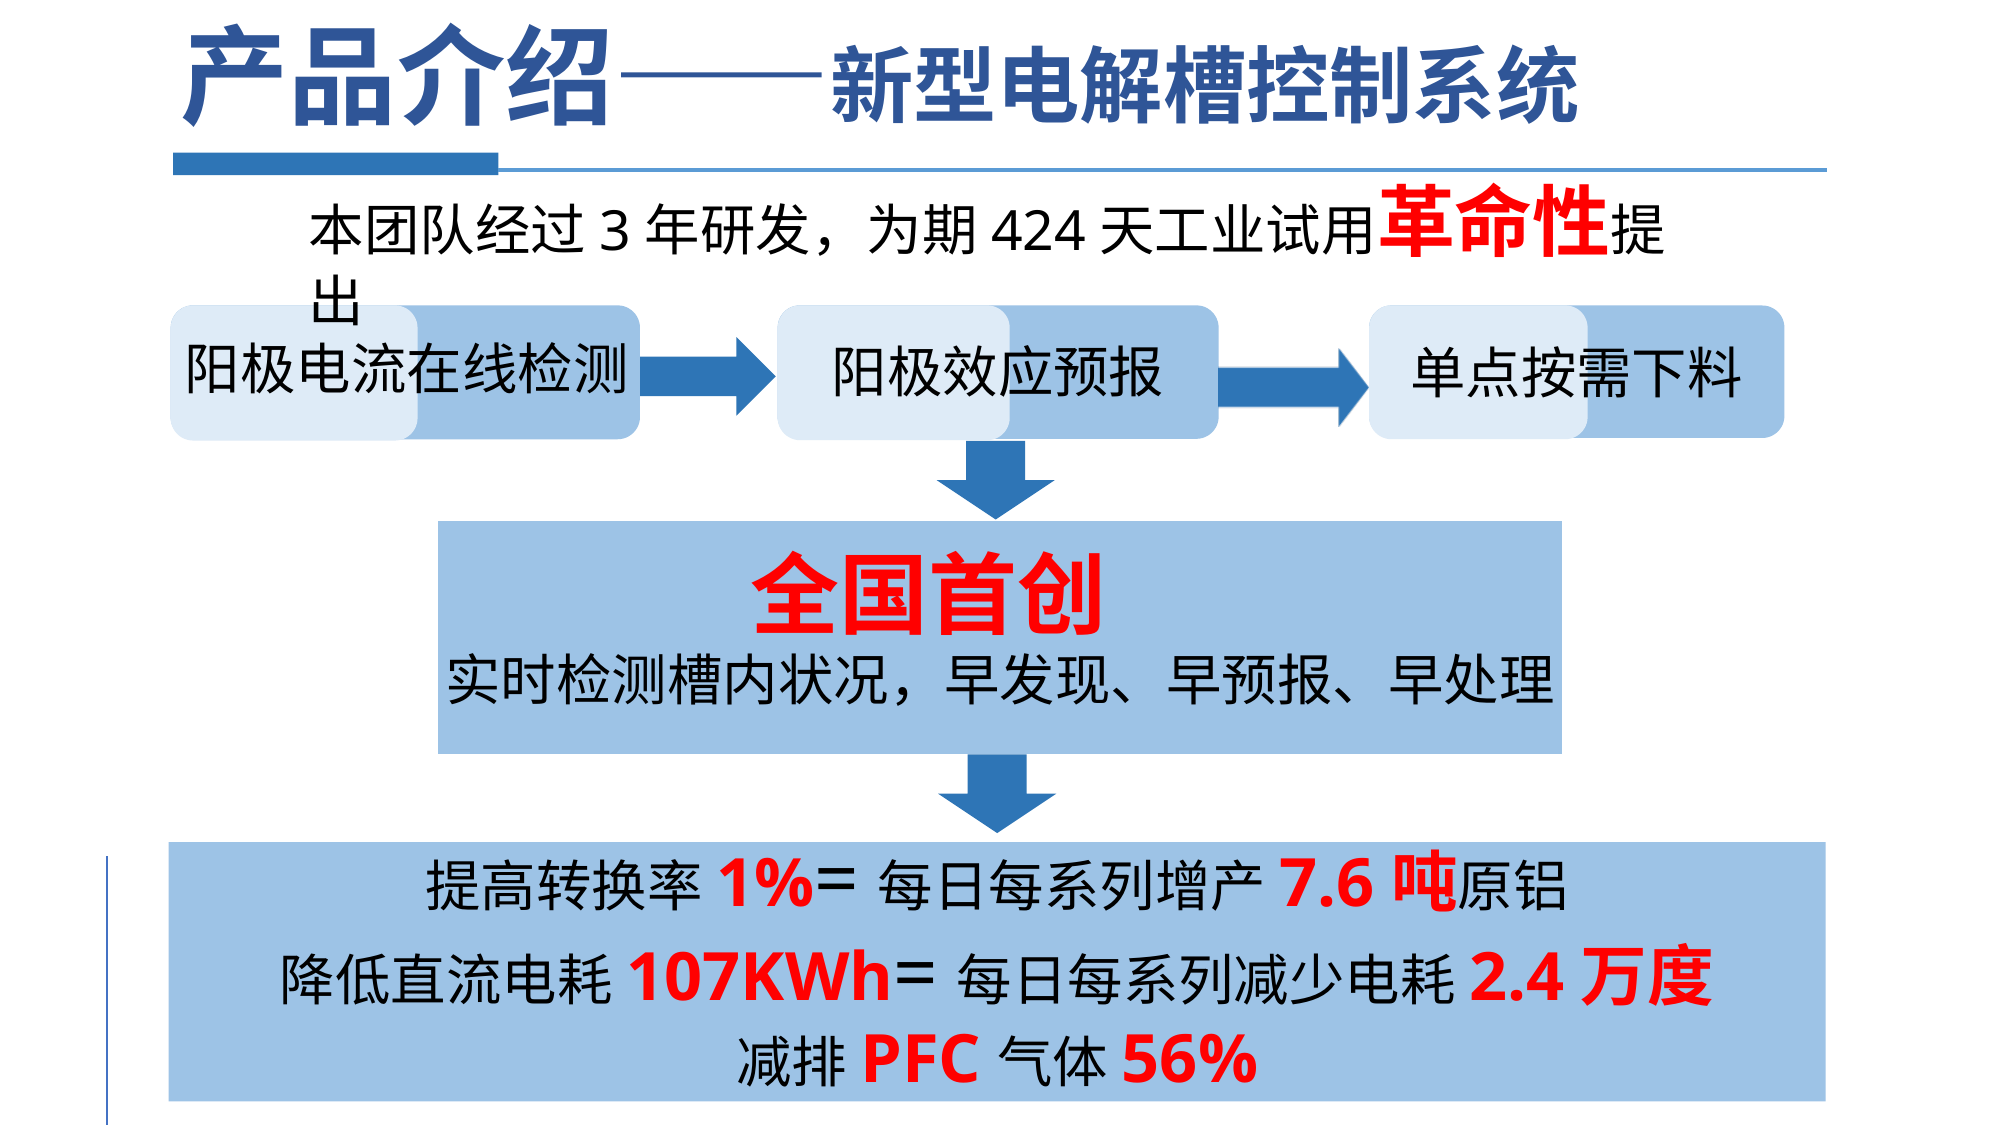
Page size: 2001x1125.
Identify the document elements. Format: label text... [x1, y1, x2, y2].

text_box 本团队经过3年研发，为期424天工业试用革命性提出 [294, 176, 1719, 341]
text_box [933, 439, 1059, 520]
text_box 阳极电流在线检测 [141, 323, 672, 411]
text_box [173, 152, 1827, 176]
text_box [425, 520, 1865, 755]
text_box [1369, 415, 1589, 441]
text_box 产品介绍——新型电解槽控制系统 [160, 0, 1600, 148]
text_box [170, 304, 294, 323]
text_box [1000, 414, 1218, 440]
text_box 阳极效应预报 [777, 341, 1219, 414]
text_box [404, 411, 642, 441]
text_box 单点按需下料 [1369, 328, 1785, 415]
text_box [1576, 304, 1786, 439]
picture [1218, 348, 1369, 427]
text_box [672, 341, 776, 419]
text_box [776, 341, 1011, 442]
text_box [168, 821, 1826, 1107]
text_box [934, 755, 1060, 821]
text_box [169, 411, 419, 442]
